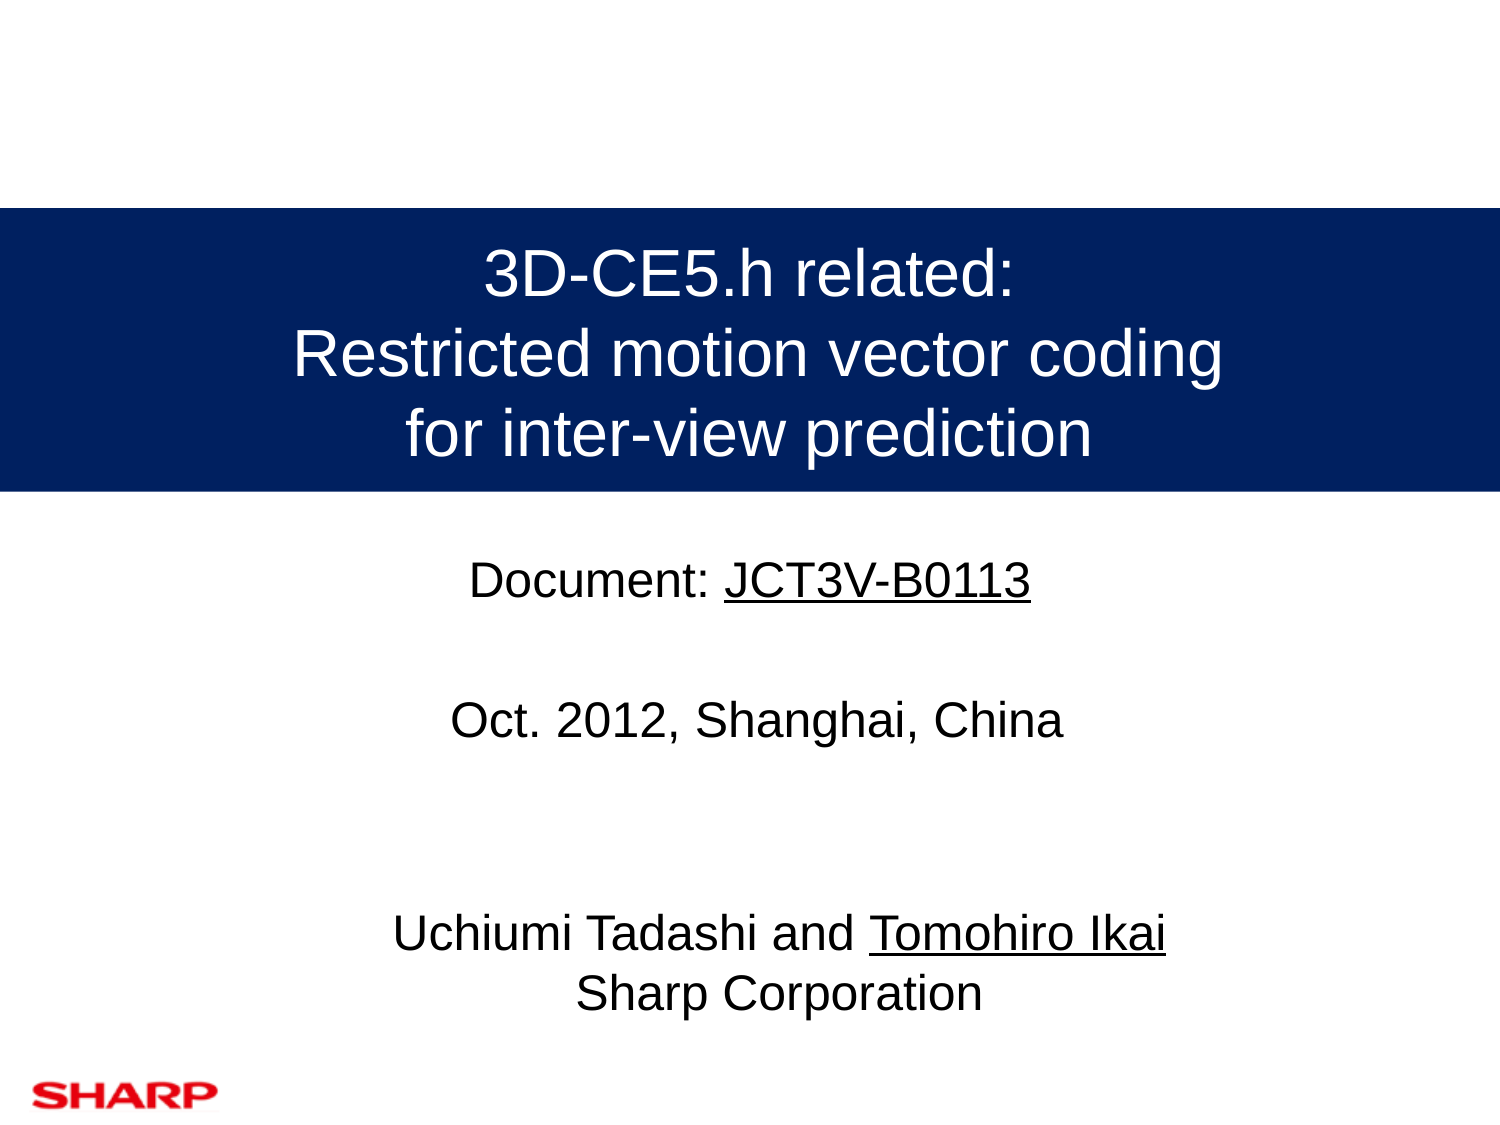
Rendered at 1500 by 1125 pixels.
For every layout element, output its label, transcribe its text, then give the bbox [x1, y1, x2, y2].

picture [0, 1068, 1500, 1125]
subtitle Document: JCT3V-B0113 Oct. 2012, Shanghai, China [224, 539, 1276, 832]
text_box Uchiumi Tadashi and Tomohiro Ikai Sharp Corporation [324, 893, 1235, 1028]
title 3D-CE5.h related: Restricted motion vector coding for inter-view prediction [0, 207, 1500, 492]
